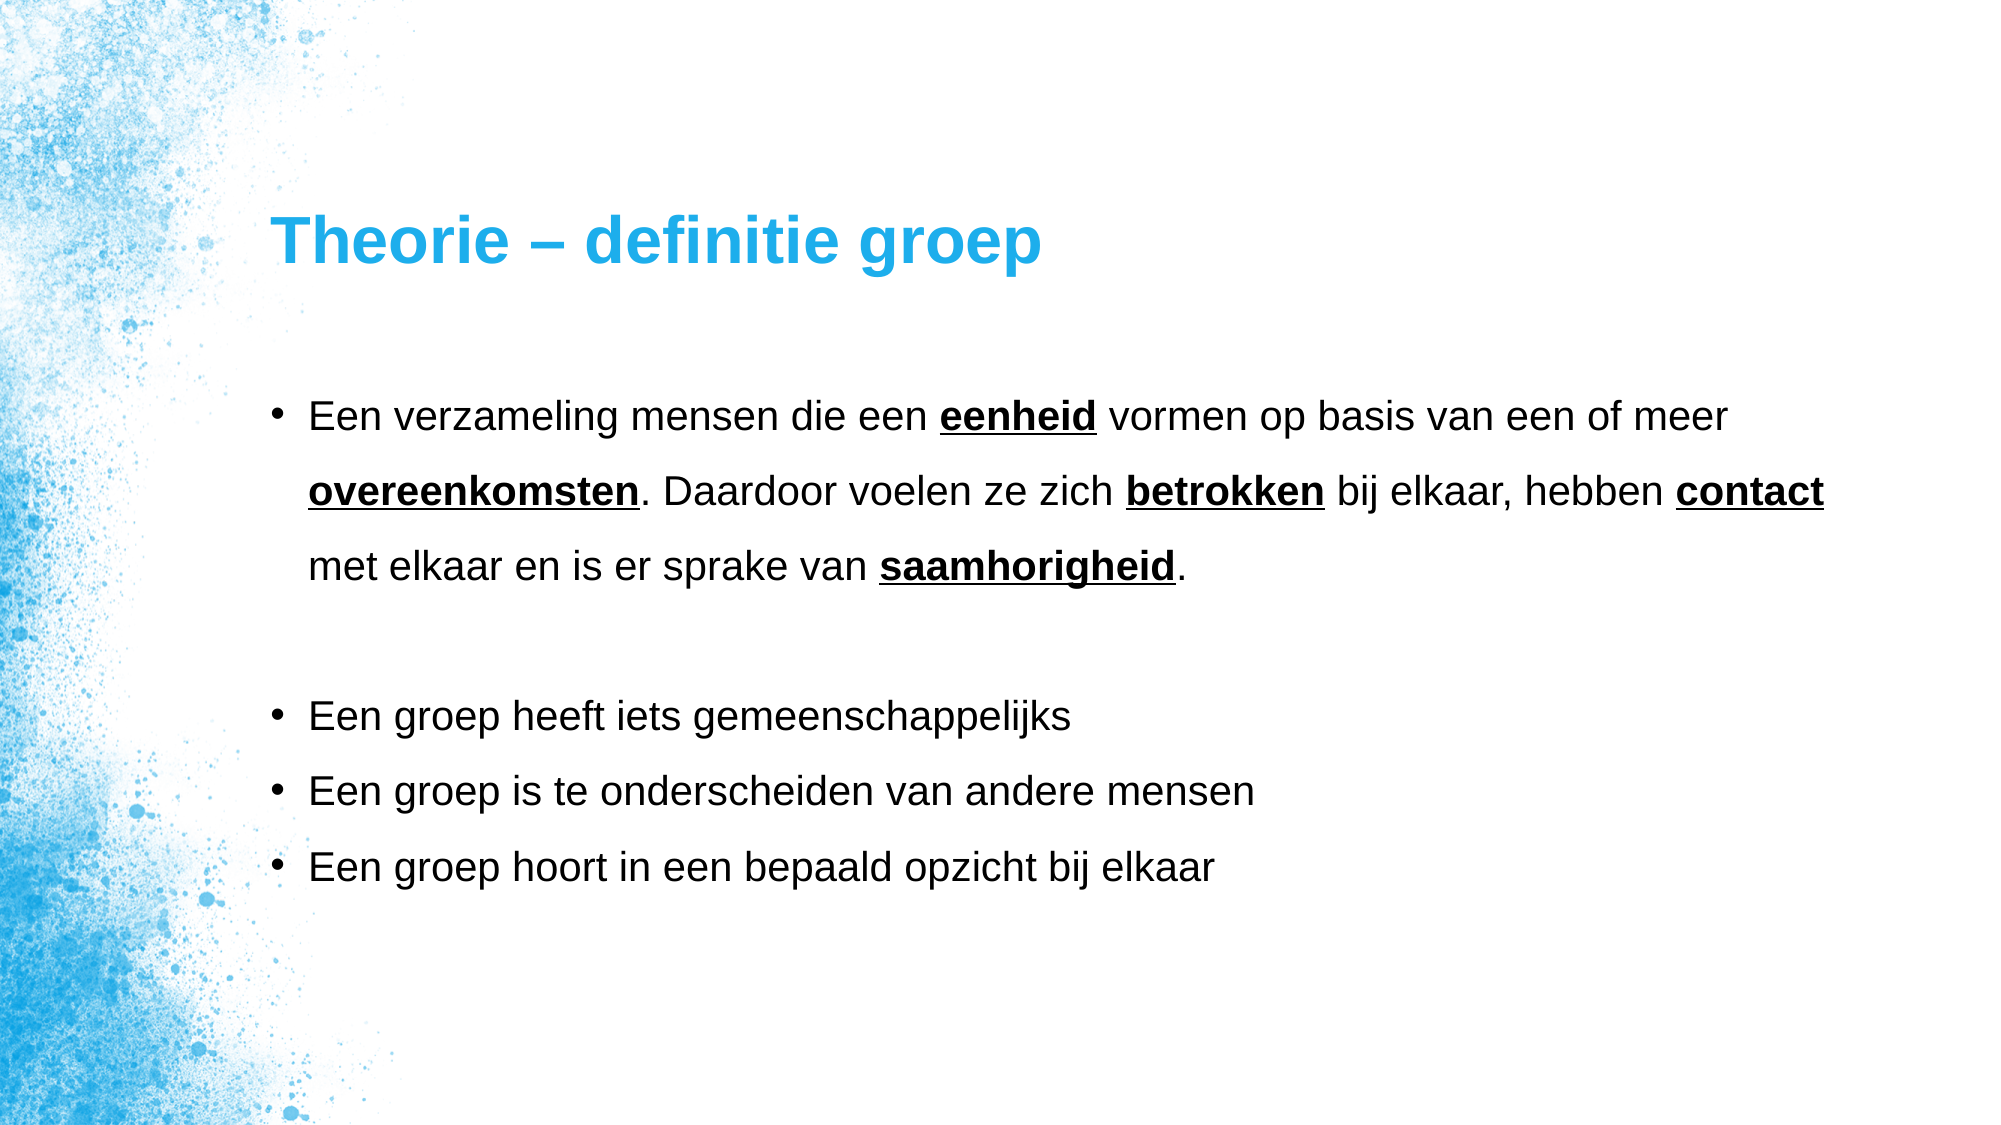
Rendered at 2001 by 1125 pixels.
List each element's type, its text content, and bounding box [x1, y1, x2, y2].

list Een verzameling mensen die een eenheid vormen op basis van een of meer overeenkomsten. Daardoor voelen ze zich betrokken bij elkaar, hebben contact met elkaar en is er sprake van saamhorigheid. Een groep heeft iets gemeenschappelijks Een groep is te onderscheiden van andere mensen Een groep hoort in een bepaald opzicht bij elkaar [270, 363, 1889, 1014]
title Theorie – definitie groep [270, 59, 1863, 278]
picture [0, 0, 415, 1125]
